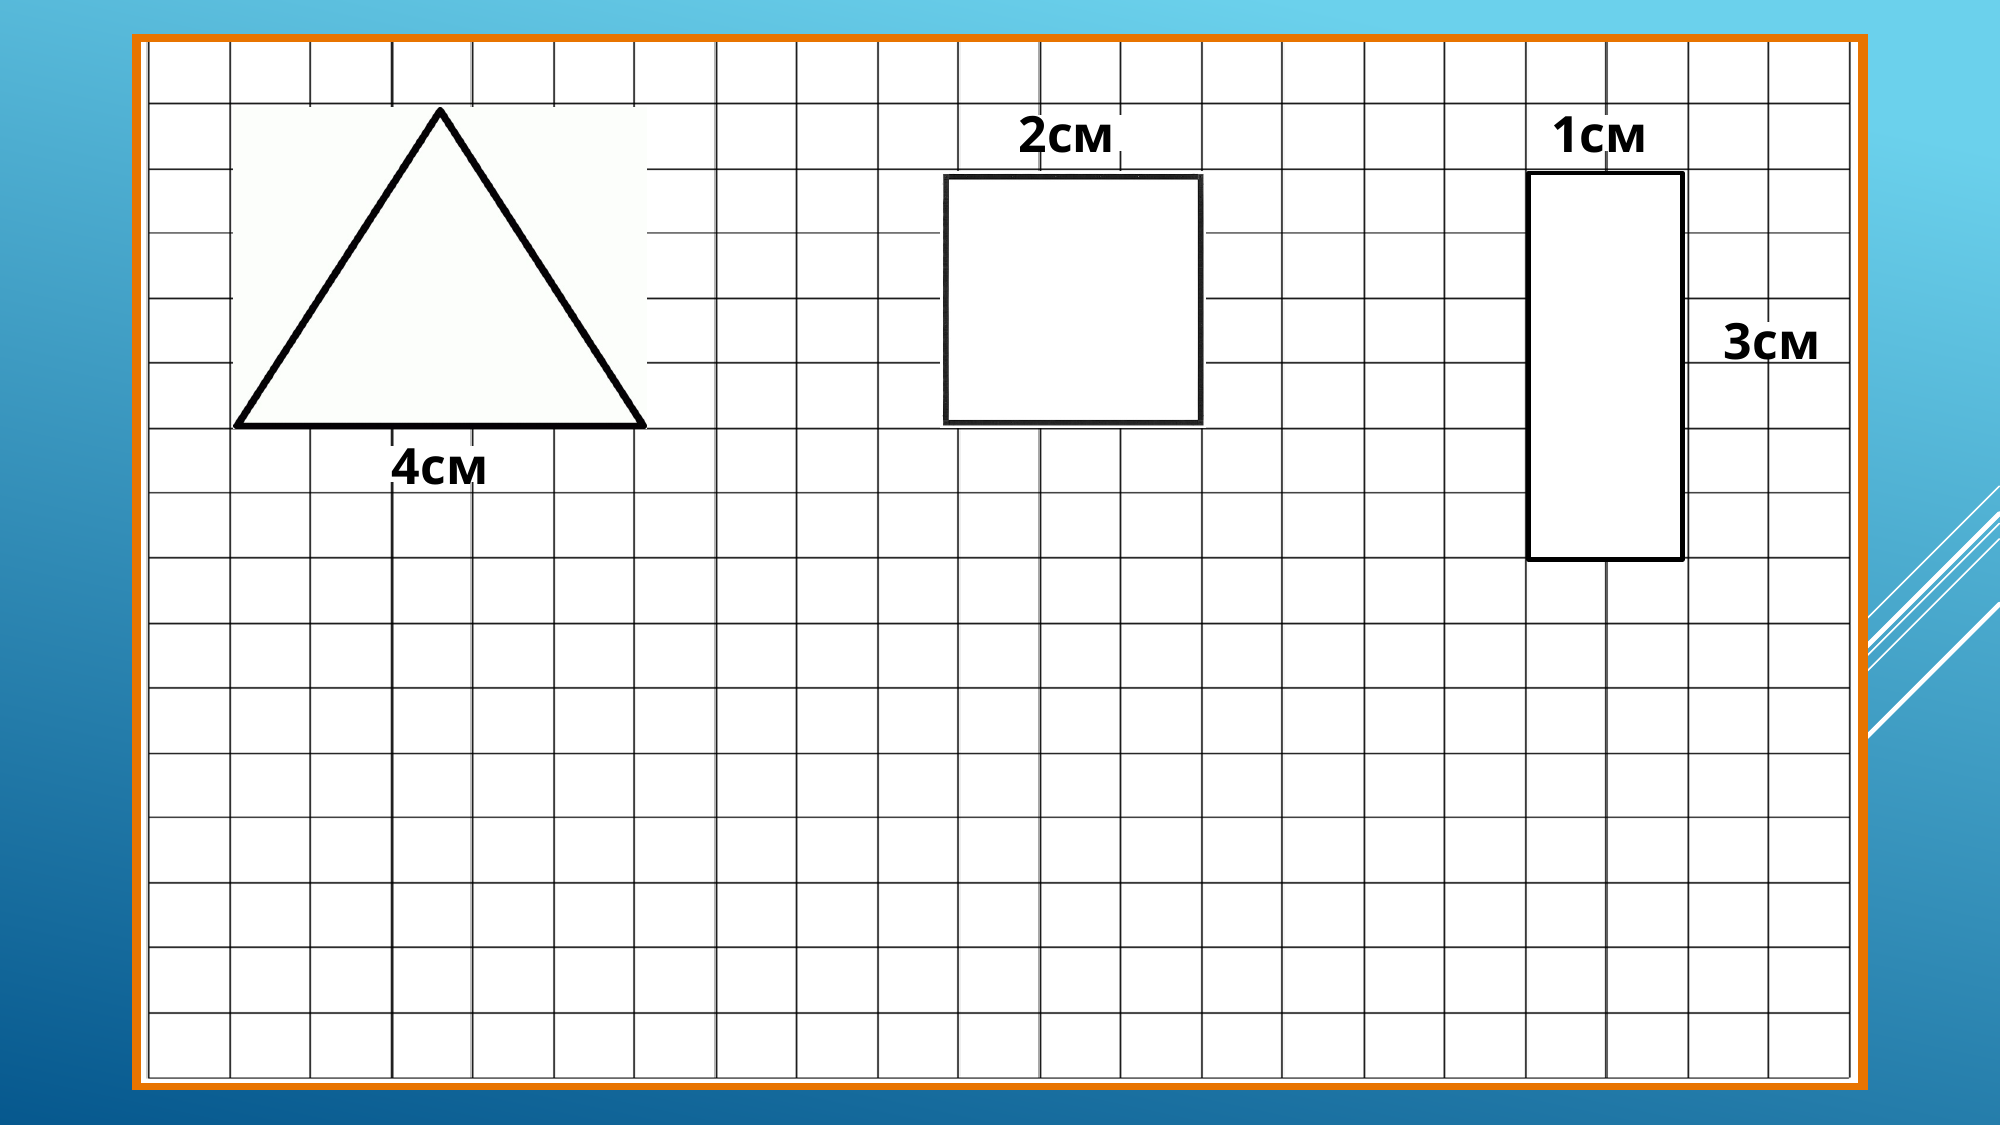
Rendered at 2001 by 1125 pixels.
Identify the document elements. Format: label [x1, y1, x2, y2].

picture [132, 34, 1868, 1091]
